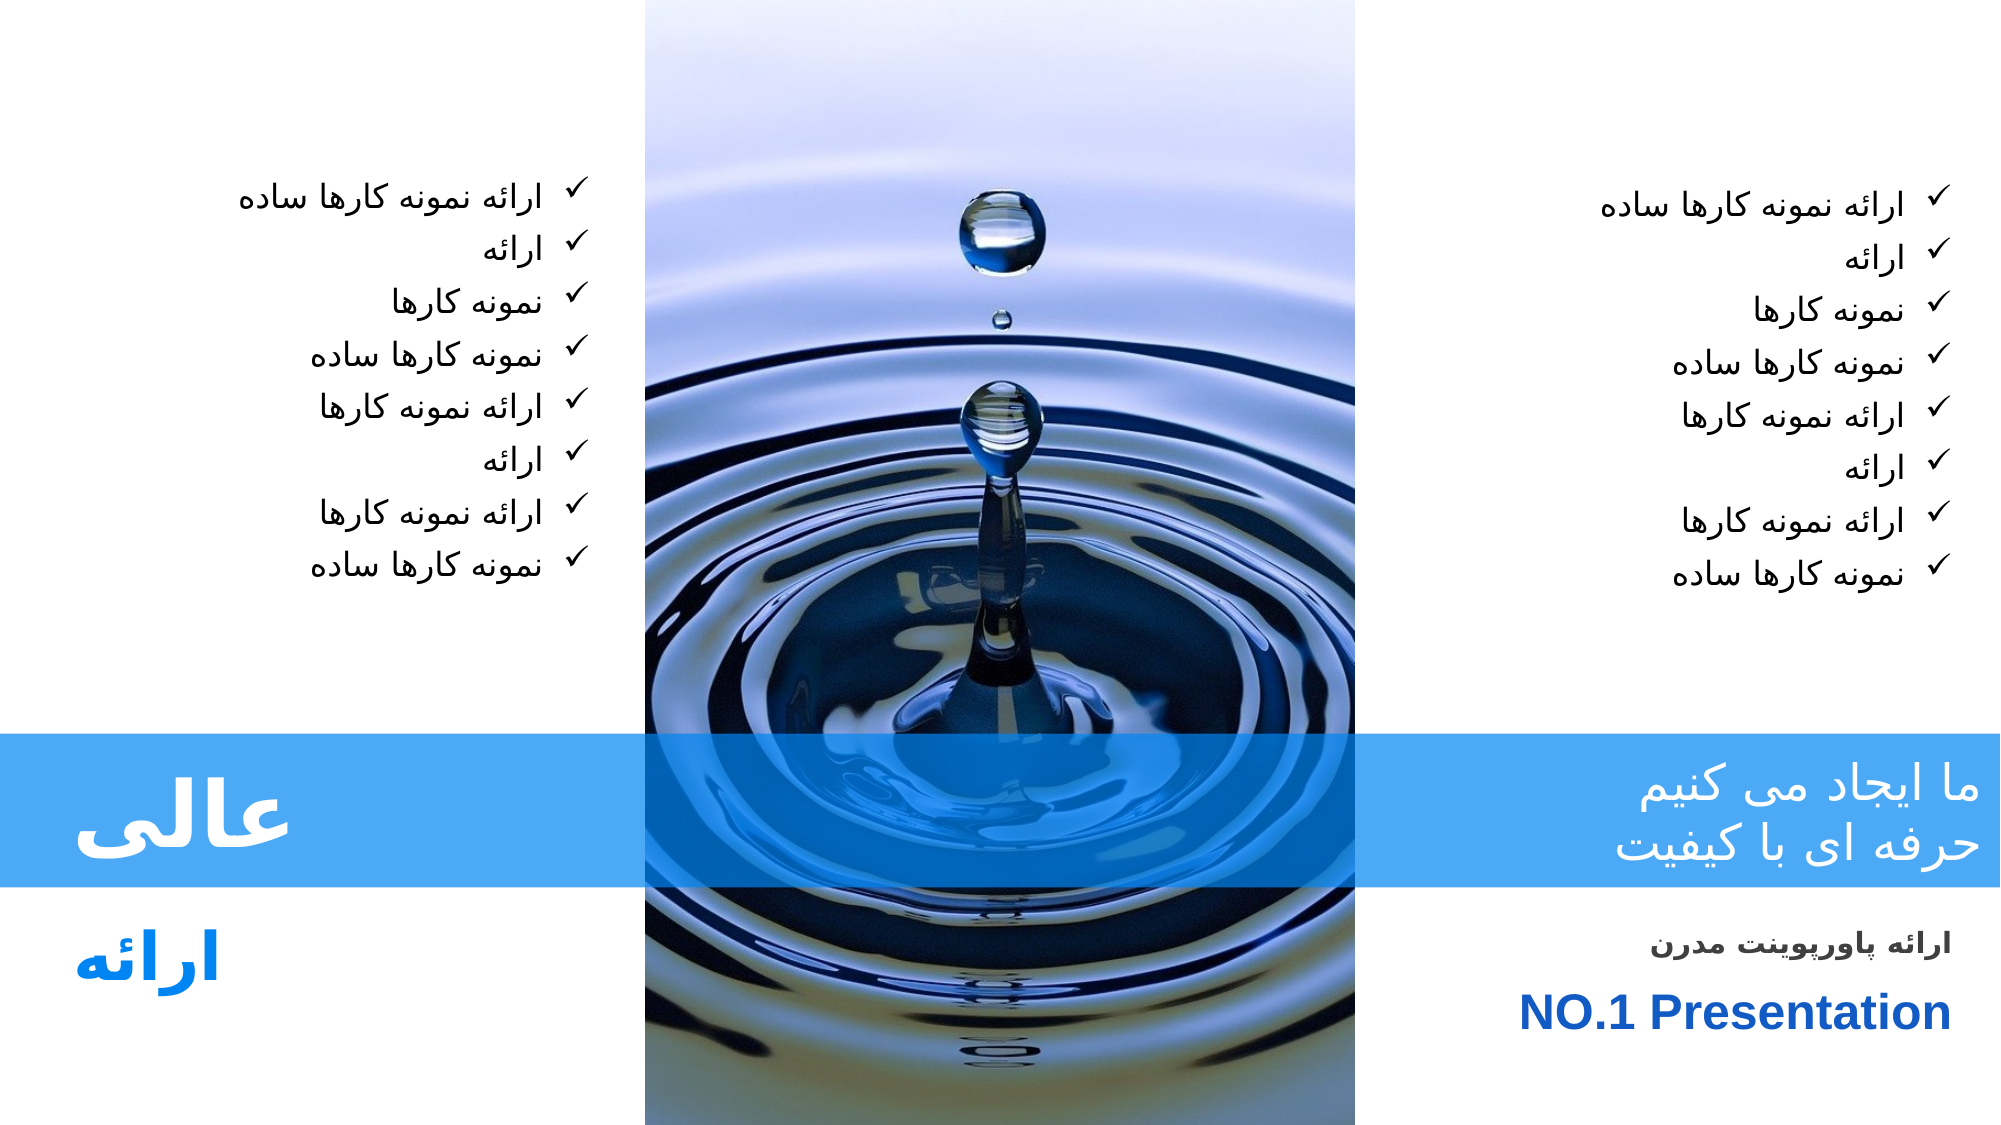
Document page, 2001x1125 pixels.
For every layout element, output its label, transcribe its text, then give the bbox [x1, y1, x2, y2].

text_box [66, 174, 606, 592]
text_box ارائه پاورپوینت مدرن [1446, 916, 1968, 967]
text_box NO.1 Presentation [1446, 972, 1968, 1047]
text_box ما ایجاد می کنیم حرفه ای با کیفیت [1446, 750, 1989, 871]
text_box عالی [58, 748, 606, 873]
picture [645, 0, 1355, 1125]
text_box ارائه [58, 906, 606, 1001]
text_box [0, 733, 645, 888]
text_box [1355, 733, 2000, 888]
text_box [1428, 182, 1968, 601]
